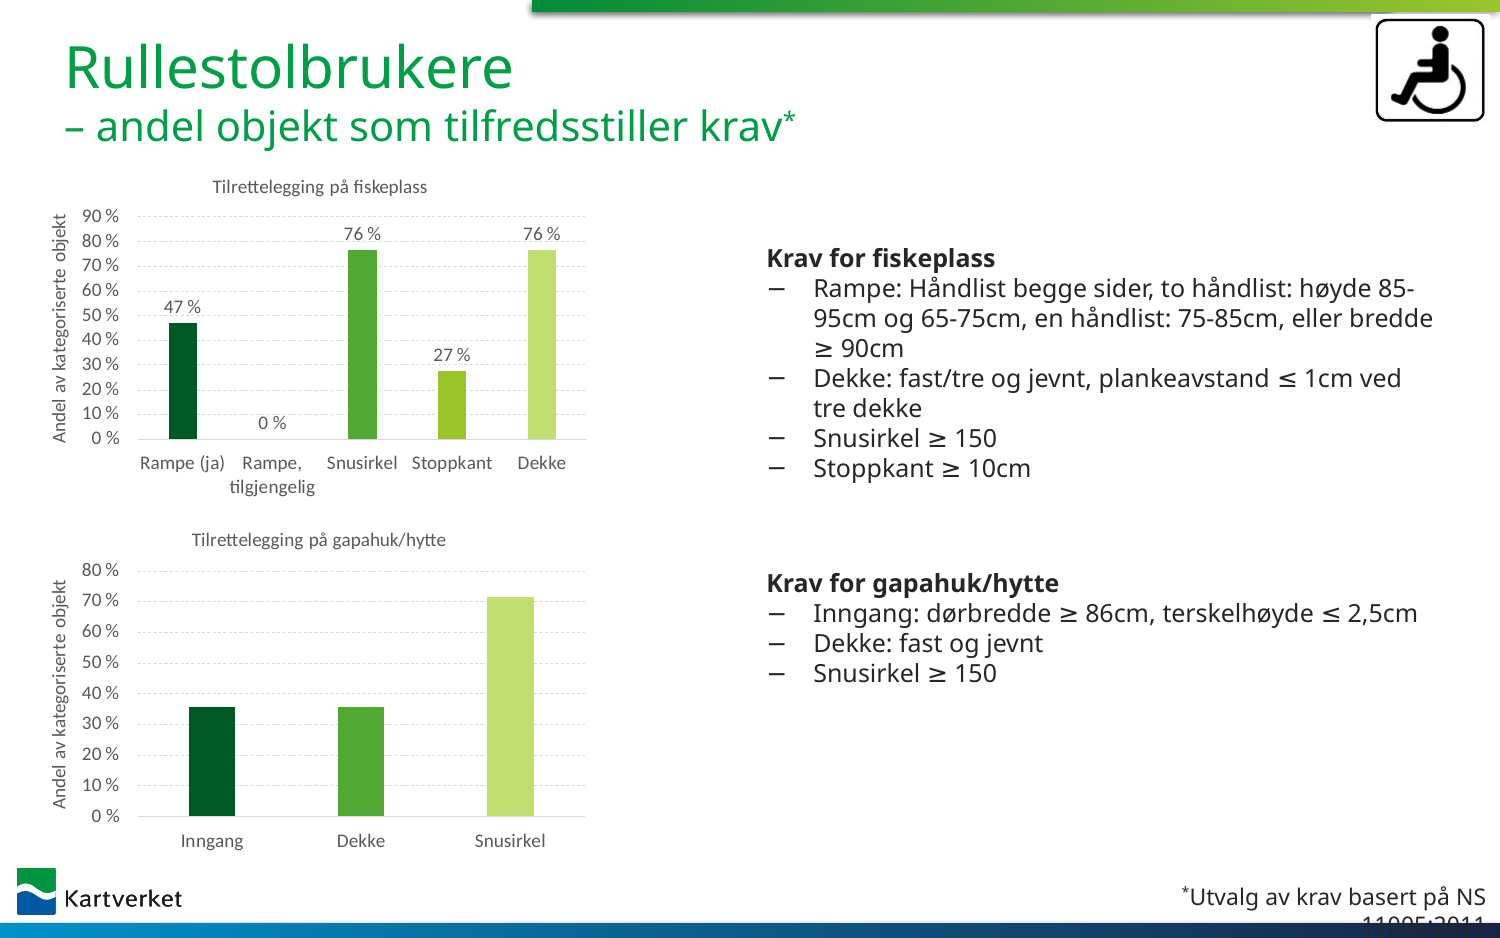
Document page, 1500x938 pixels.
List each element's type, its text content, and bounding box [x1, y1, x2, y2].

picture [1371, 13, 1491, 127]
text_box Krav for fiskeplass Rampe: Håndlist begge sider, to håndlist: høyde 85-95cm og 65-75cm, en håndlist: 75-85cm, eller bredde ≥ 90cm Dekke: fast/tre og jevnt, plankeavstand ≤ 1cm ved tre dekke Snusirkel ≥ 150 Stoppkant ≥ 10cm [751, 235, 1452, 490]
picture [41, 520, 596, 859]
text_box Krav for gapahuk/hytte Inngang: dørbredde ≥ 86cm, terskelhøyde ≤ 2,5cm Dekke: fast og jevnt Snusirkel ≥ 150 [751, 560, 1452, 695]
text_box Rullestolbrukere – andel objekt som tilfredsstiller krav* [49, 29, 1431, 158]
picture [41, 166, 598, 505]
text_box *Utvalg av krav basert på NS 11005:2011 [1068, 873, 1500, 938]
